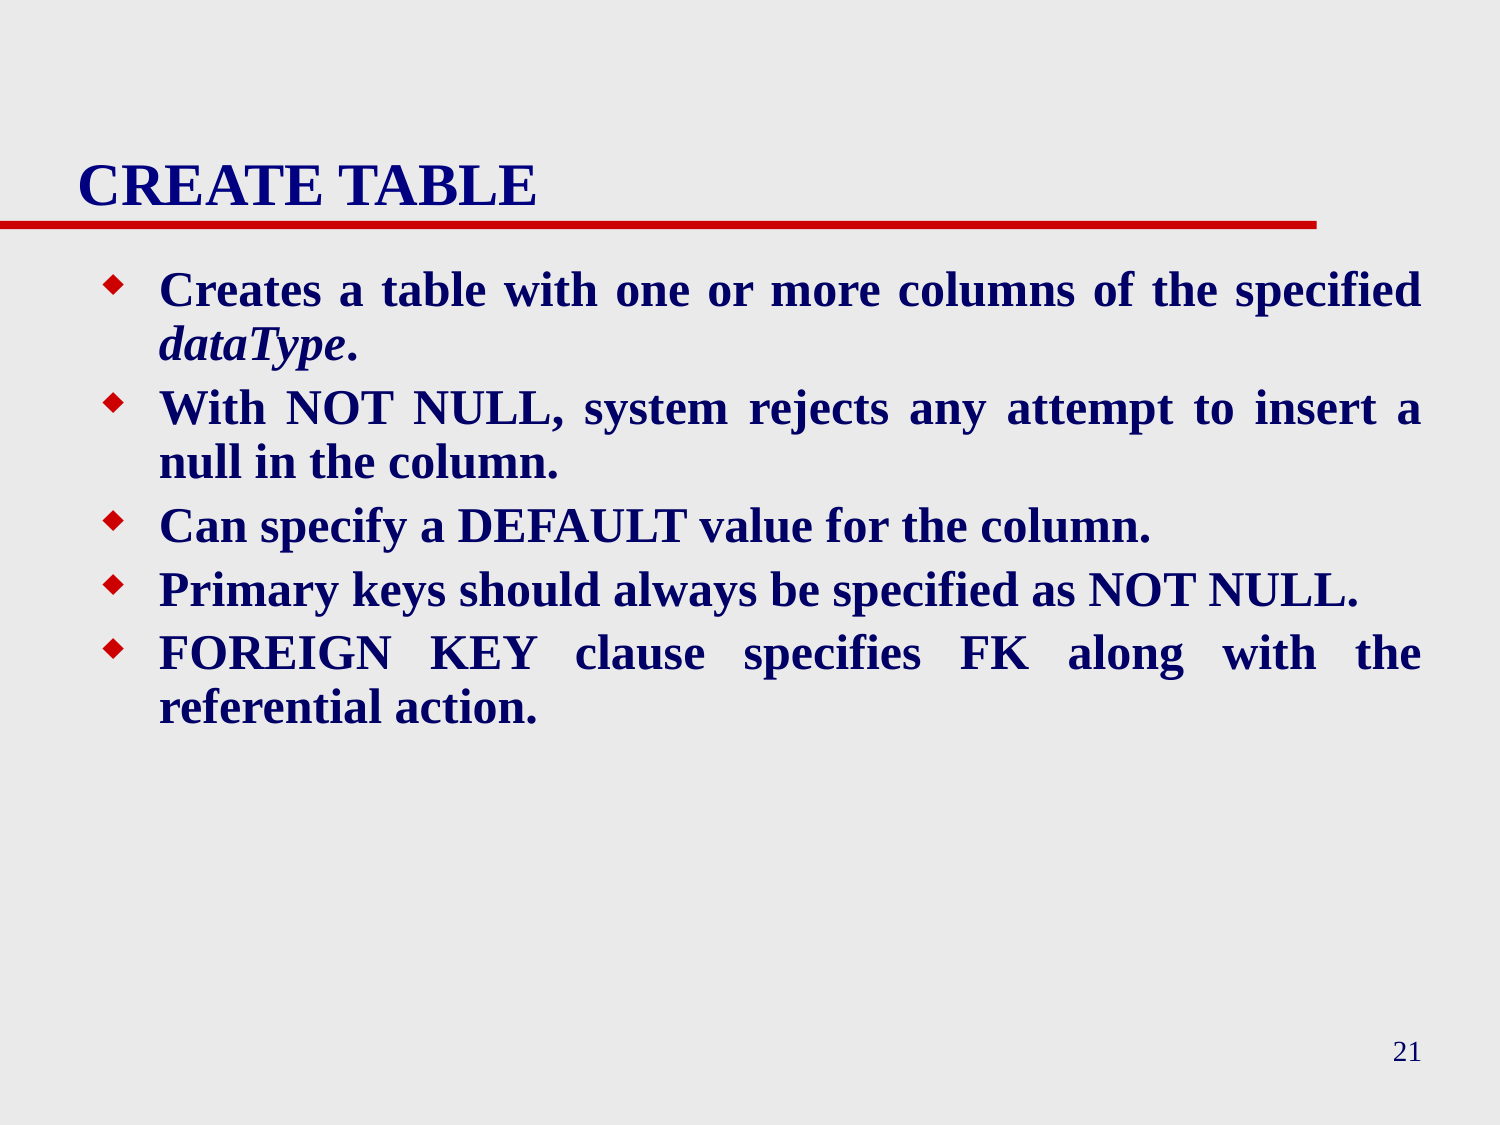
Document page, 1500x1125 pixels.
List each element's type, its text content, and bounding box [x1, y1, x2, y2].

title CREATE TABLE [62, 43, 1338, 226]
list Creates a table with one or more columns of the specified dataType. With NOT NULL, system rejects any attempt to insert a null in the column. Can specify a DEFAULT value for the column. Primary keys should always be specified as NOT NULL. FOREIGN KEY clause specifies FK along with the referential action. [87, 255, 1438, 931]
slide_number 21 [1124, 1012, 1438, 1088]
